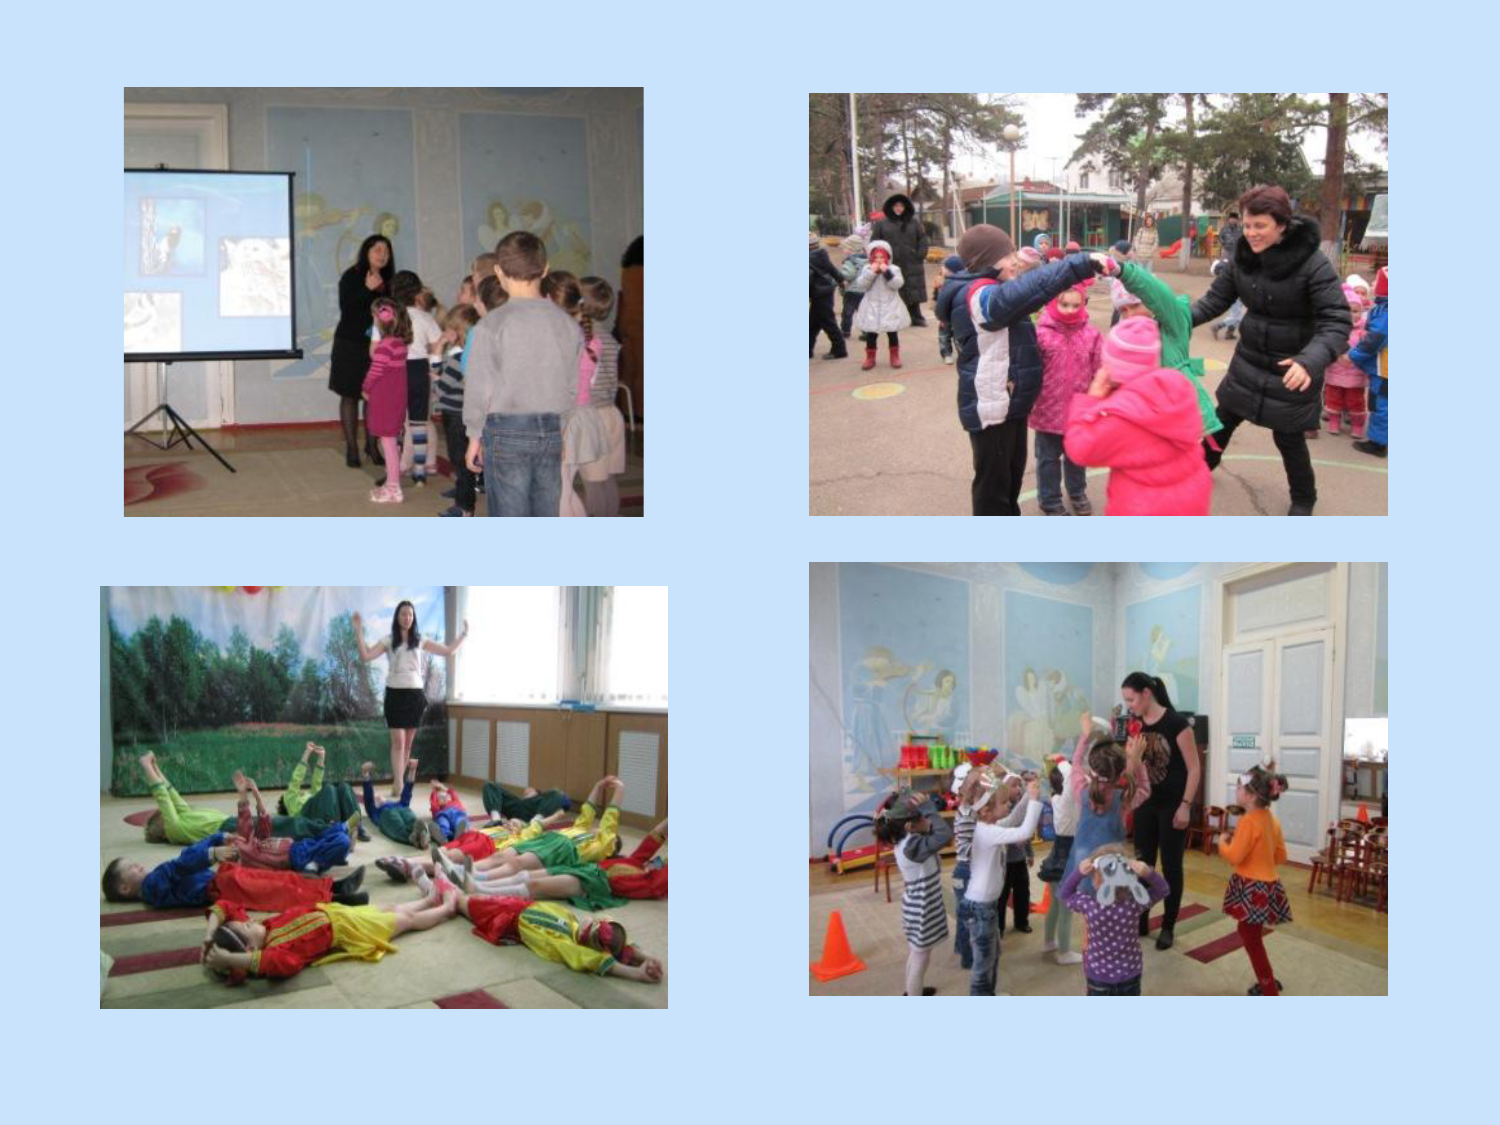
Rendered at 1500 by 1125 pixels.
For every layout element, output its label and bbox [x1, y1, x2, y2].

picture [123, 87, 644, 517]
picture [808, 562, 1388, 996]
picture [99, 585, 668, 1009]
picture [808, 93, 1388, 516]
